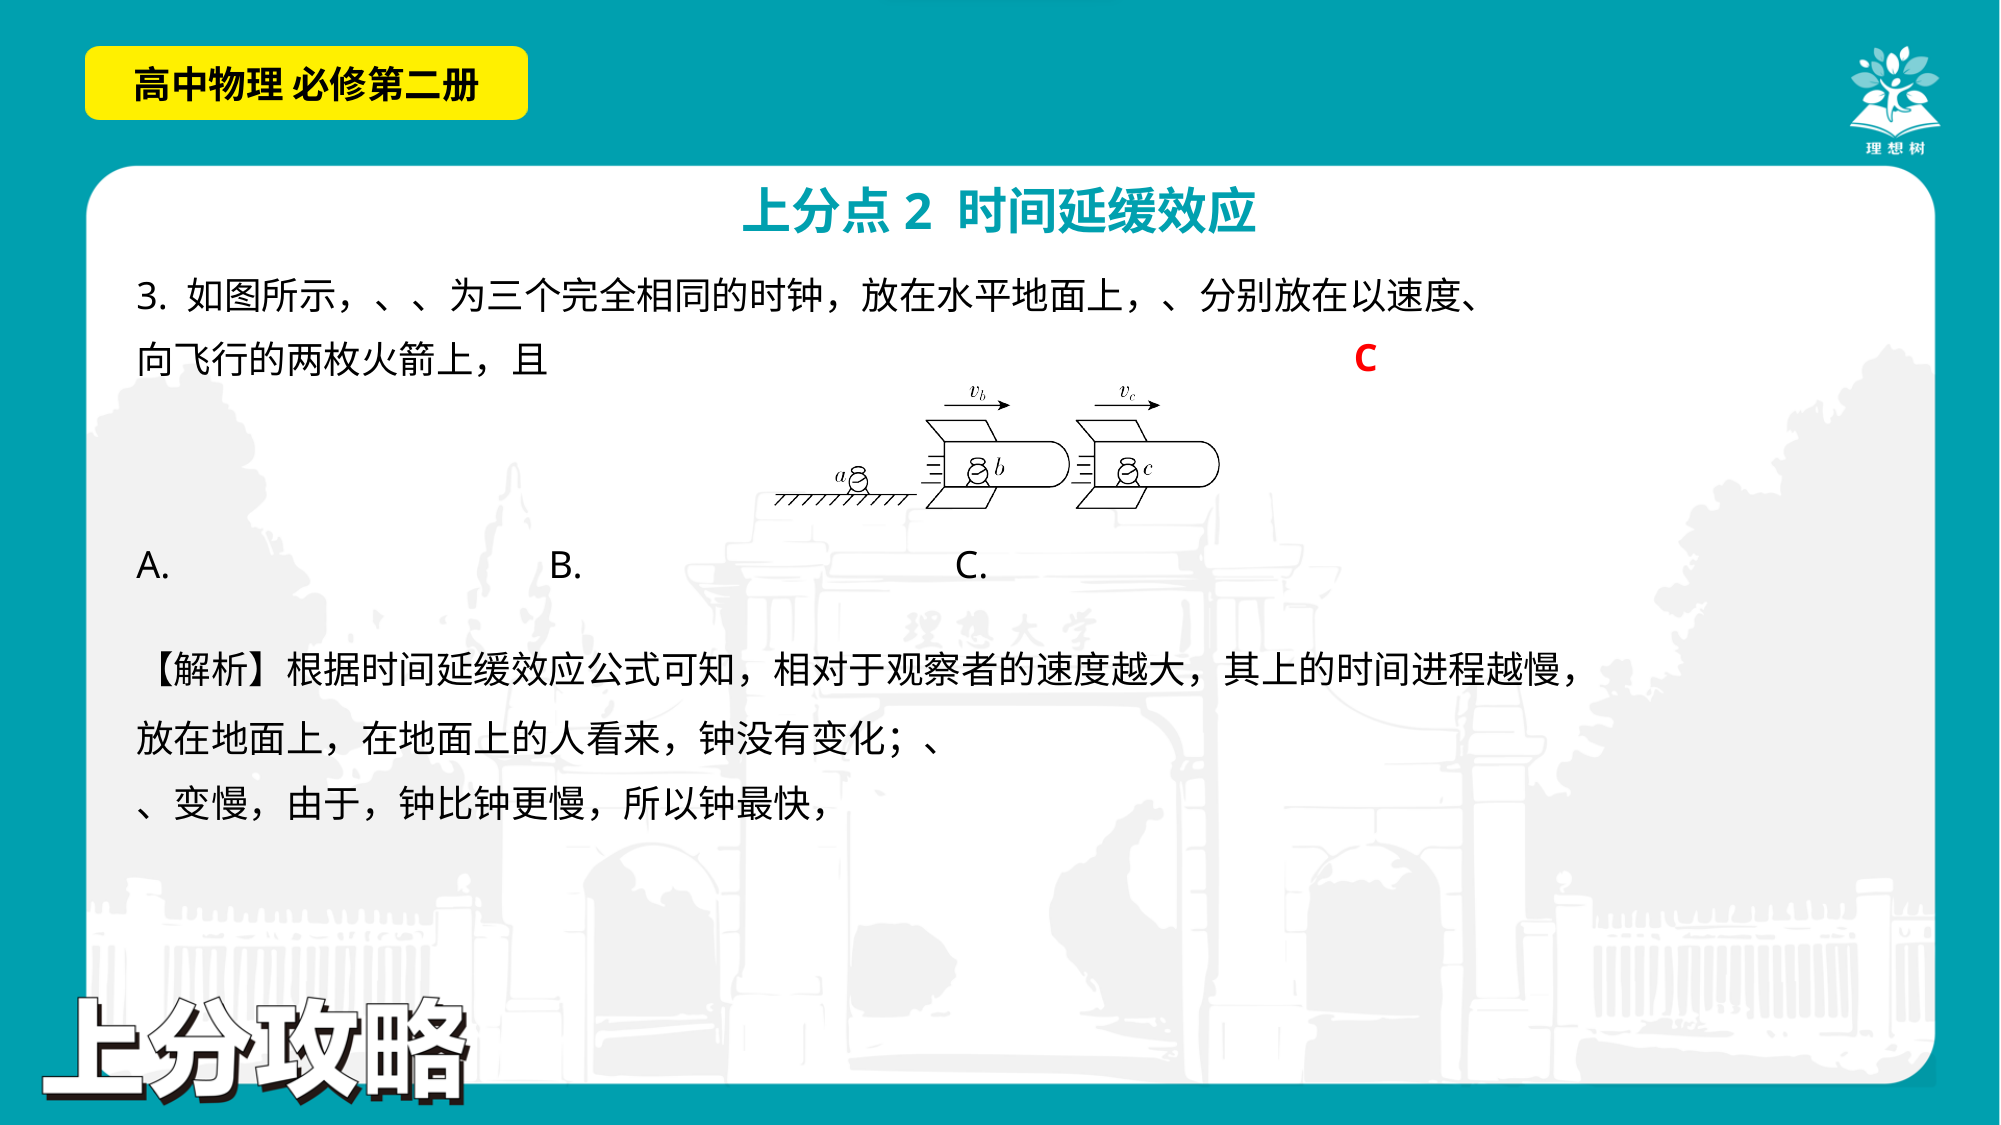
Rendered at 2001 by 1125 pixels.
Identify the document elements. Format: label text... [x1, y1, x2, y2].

picture [0, 0, 2000, 1125]
text_box C [1338, 314, 1393, 373]
